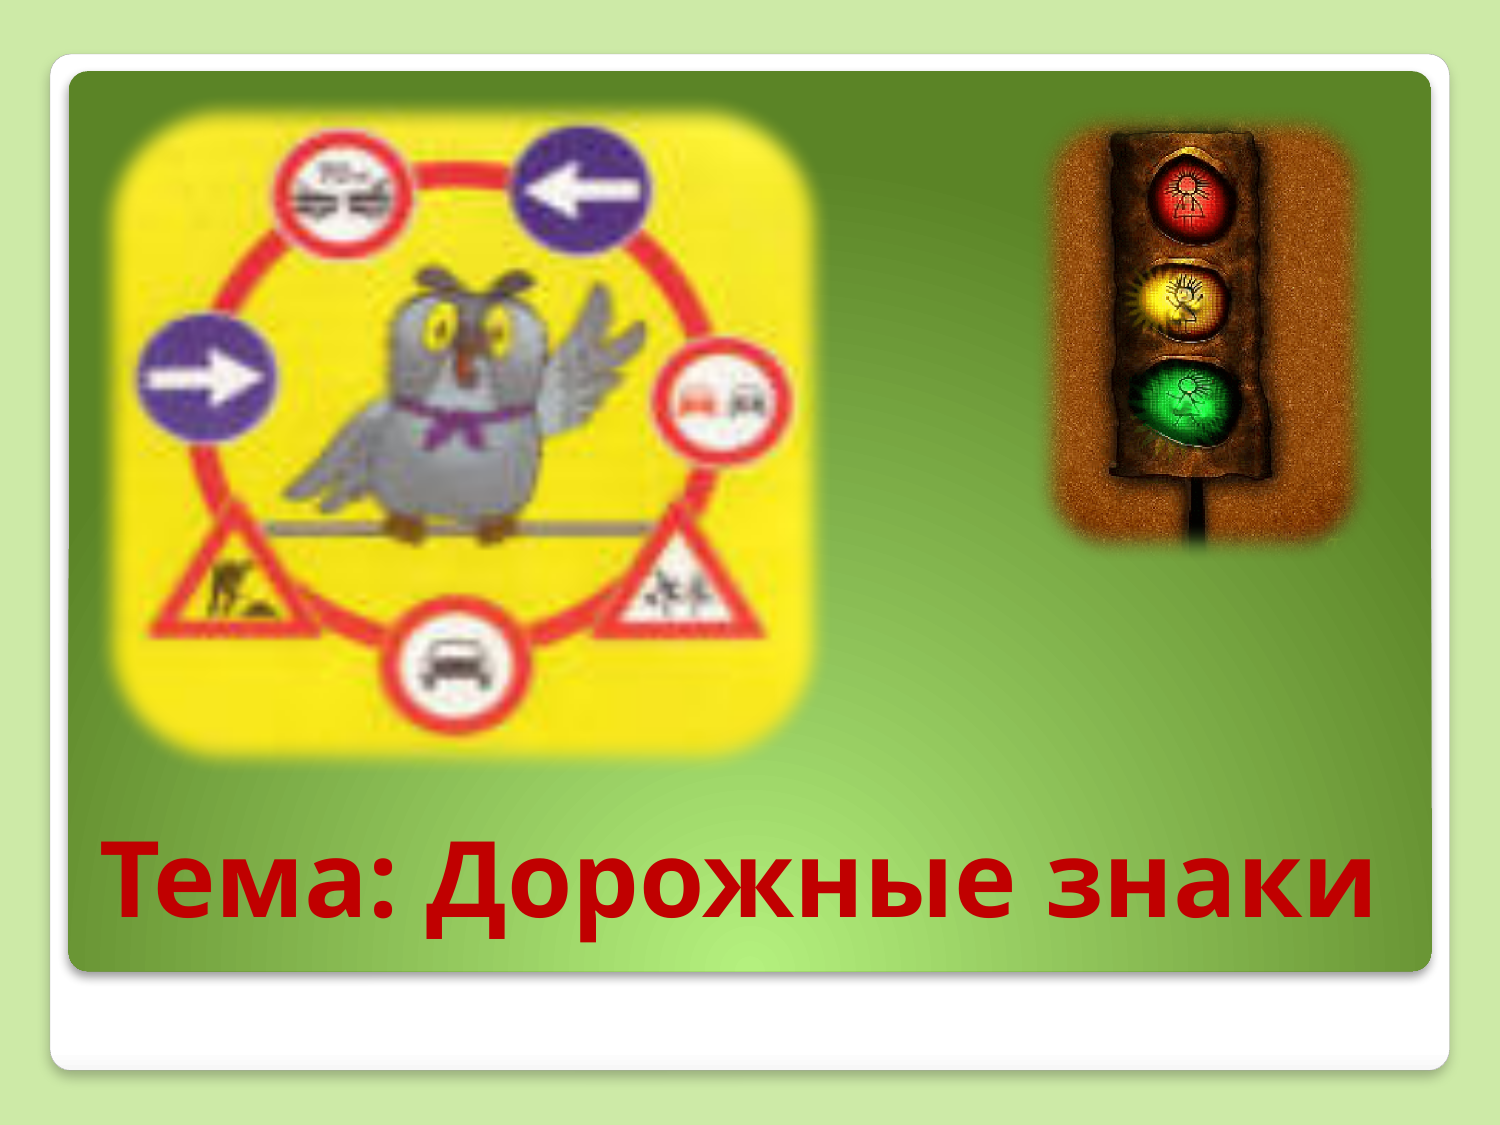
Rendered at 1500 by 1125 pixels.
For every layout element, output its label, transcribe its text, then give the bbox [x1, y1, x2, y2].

title Тема: Дорожные знаки [82, 773, 1425, 946]
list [93, 93, 833, 776]
picture [1030, 105, 1375, 563]
